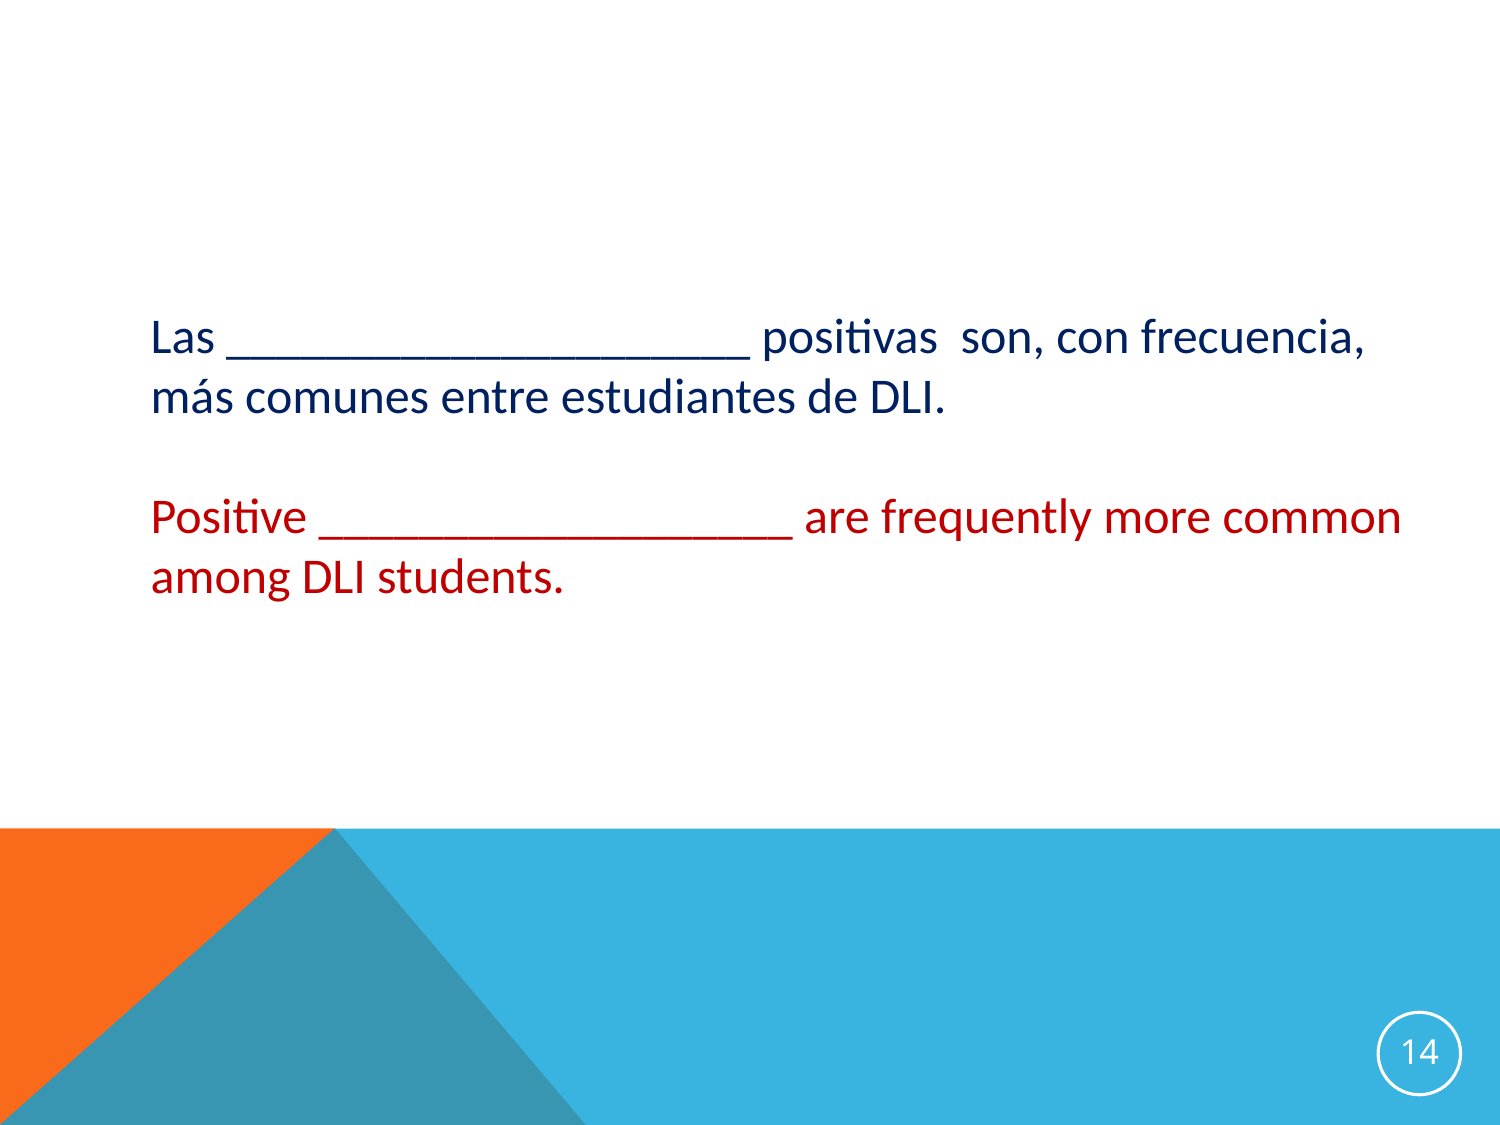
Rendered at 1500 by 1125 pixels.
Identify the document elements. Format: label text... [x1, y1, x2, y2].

text_box Las _____________________ positivas son, con frecuencia, más comunes entre estudiantes de DLI. Positive ___________________ are frequently more common among DLI students. [135, 296, 1450, 792]
slide_number 14 [1376, 1010, 1463, 1097]
